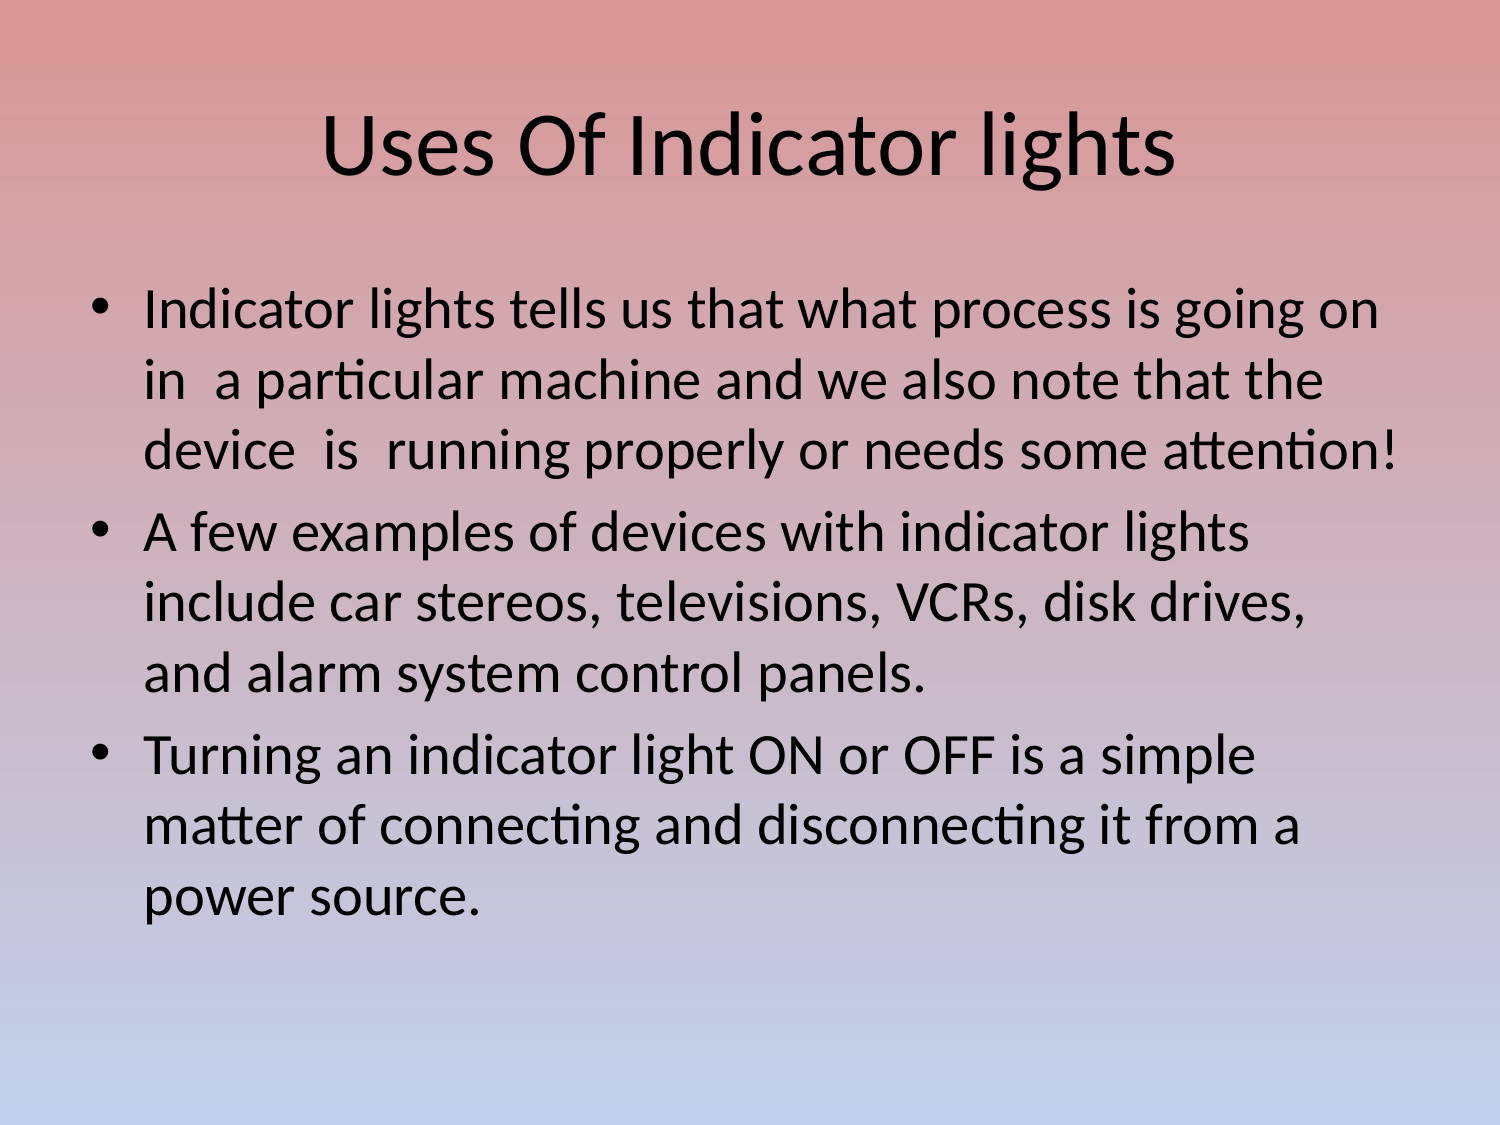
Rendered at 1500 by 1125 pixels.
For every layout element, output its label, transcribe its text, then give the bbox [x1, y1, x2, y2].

title Uses Of Indicator lights [75, 45, 1425, 233]
list Indicator lights tells us that what process is going on in a particular machine and we also note that the device is running properly or needs some attention! A few examples of devices with indicator lights include car stereos, televisions, VCRs, disk drives, and alarm system control panels. Turning an indicator light ON or OFF is a simple matter of connecting and disconnecting it from a power source. [75, 262, 1425, 1005]
